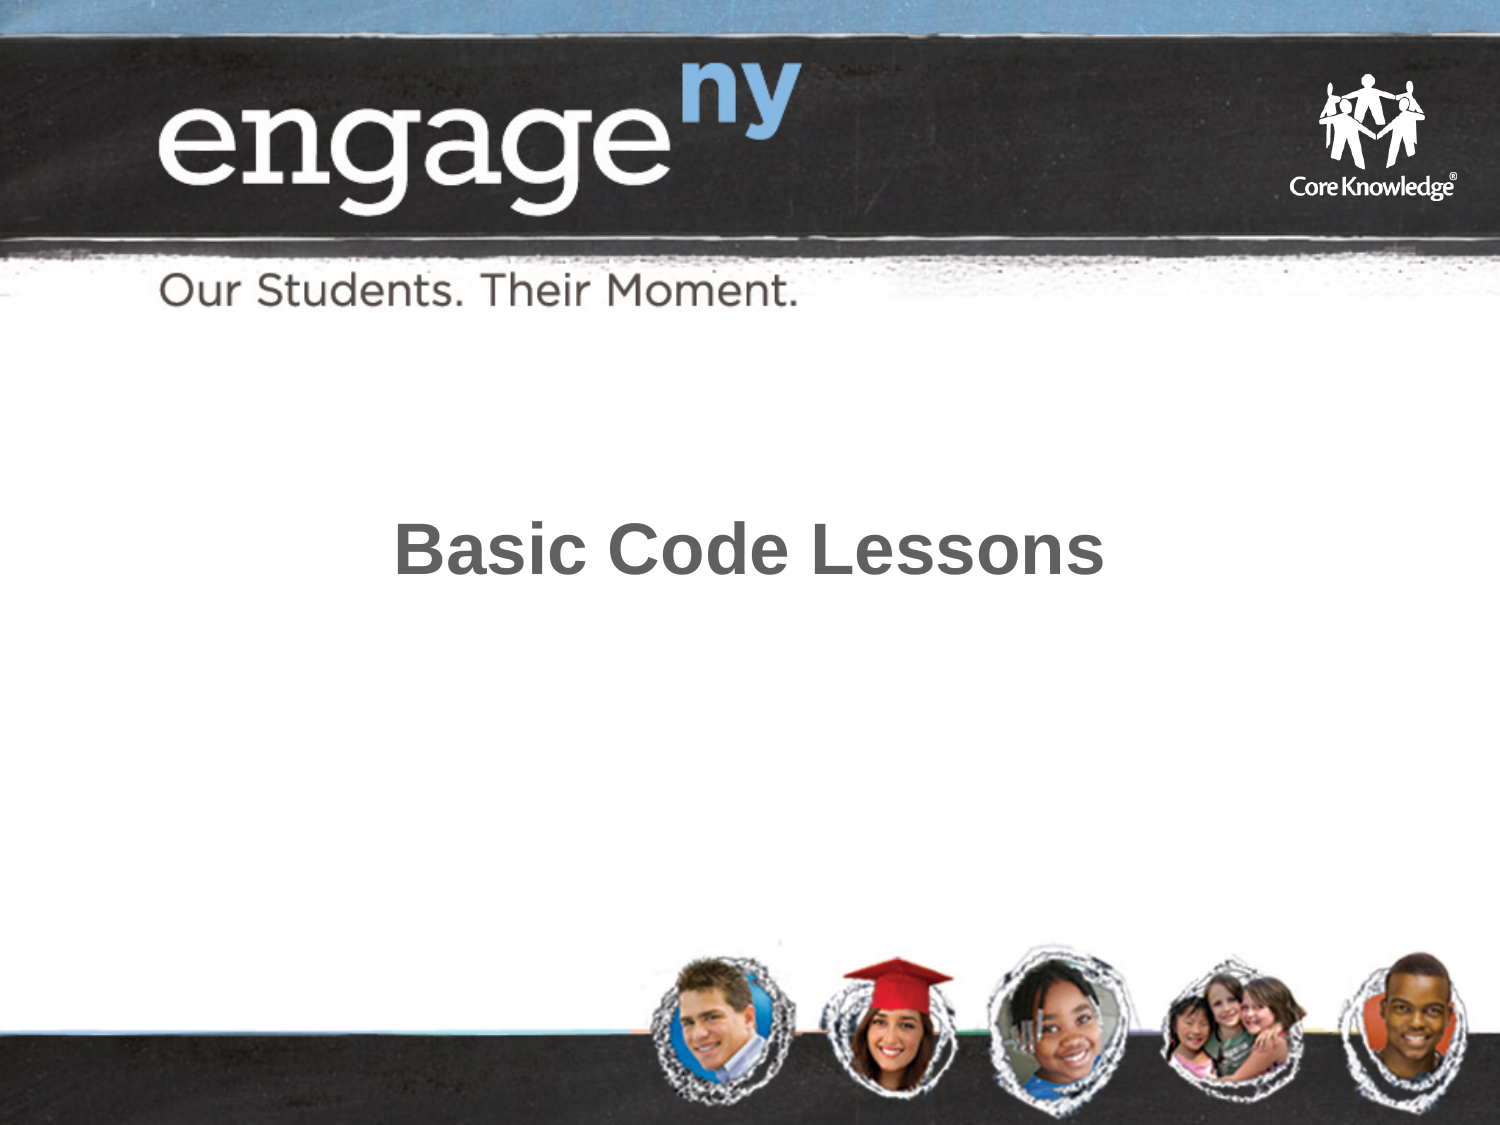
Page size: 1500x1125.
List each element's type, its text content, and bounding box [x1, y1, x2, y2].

picture [0, 938, 1500, 1125]
title Basic Code Lessons [112, 425, 1388, 667]
picture [0, 0, 1500, 314]
